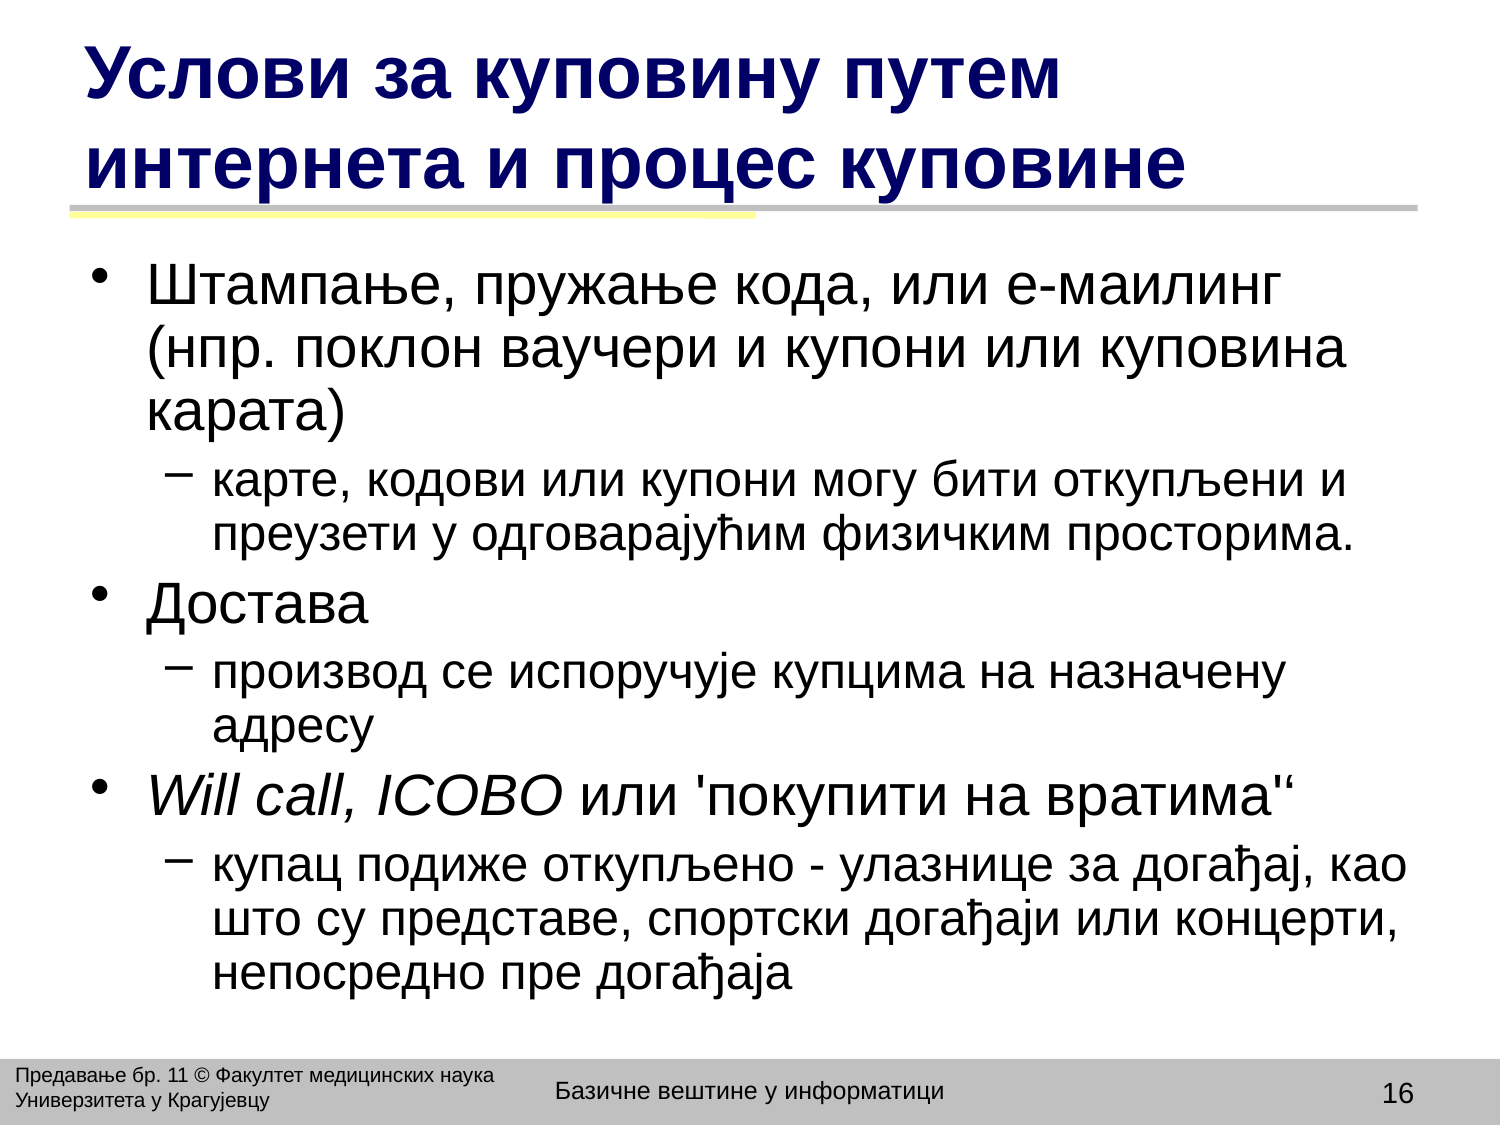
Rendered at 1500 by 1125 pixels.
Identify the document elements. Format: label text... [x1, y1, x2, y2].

footer Базичне вештине у информатици [512, 1066, 988, 1125]
slide_number Предавање бр. 11 © Факултет медицинских наука Универзитета у Крагујевцу [0, 1053, 621, 1108]
list Штампање, пружање кода, или е-маилинг (нпр. поклон ваучери и купони или куповина карата) карте, кодови или купони могу бити откупљени и преузети у одговарајућим физичким просторима. Достава производ се испоручује купцима на назначену адресу Will call, ICOBO или 'покупити на вратима'‘ купац подиже откупљено - улазнице за догађај, као што су представе, спортски догађаји или концерти, непосредно пре догађаја [74, 246, 1426, 1023]
slide_number 16 [1079, 1066, 1430, 1125]
title Услови за куповину путем интернета и процес куповине [69, 19, 1426, 208]
